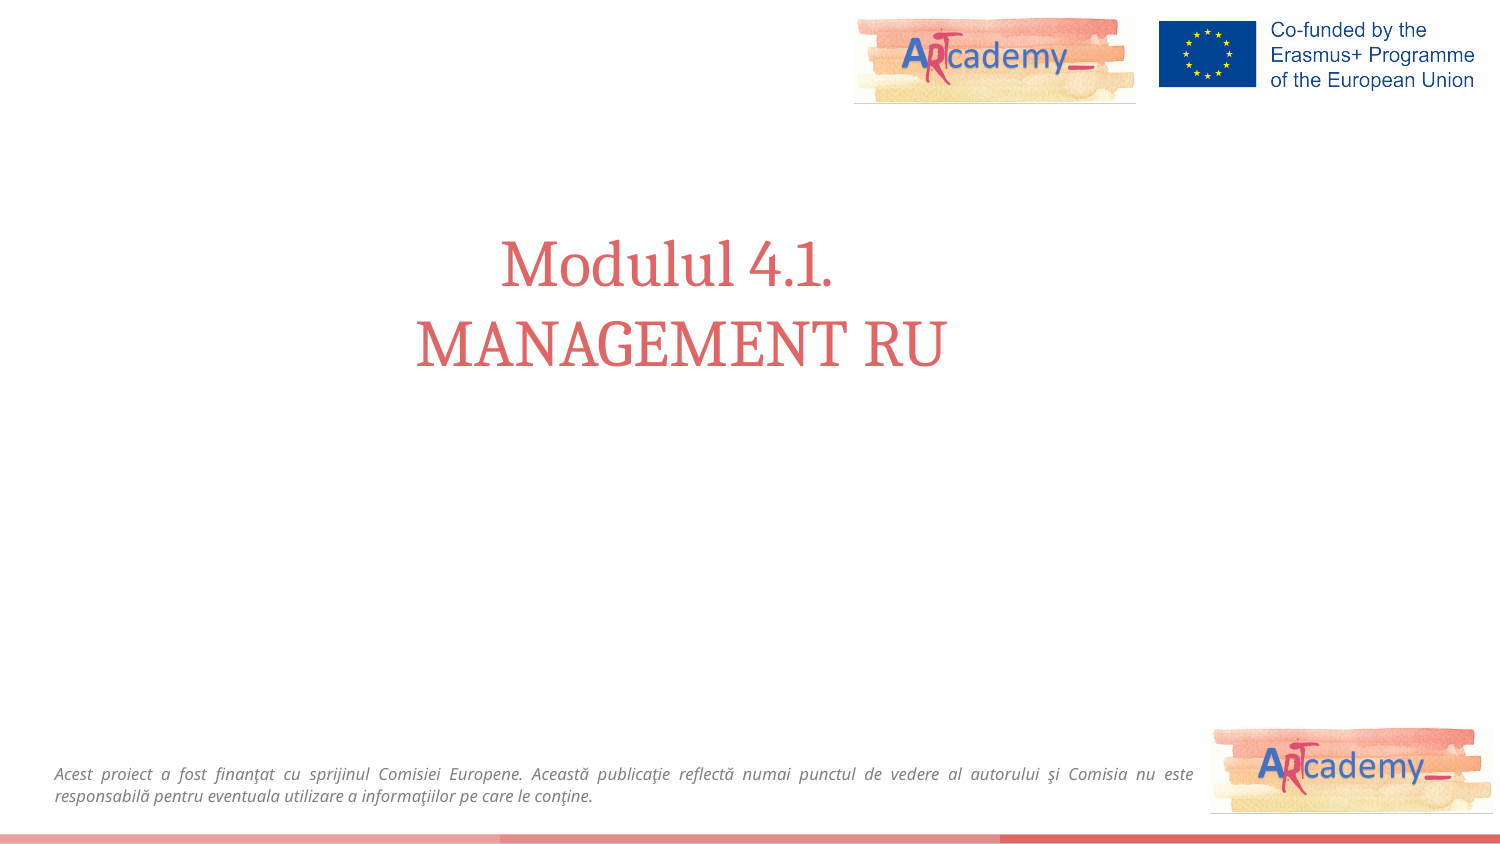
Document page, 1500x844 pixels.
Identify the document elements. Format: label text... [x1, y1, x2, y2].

picture [1210, 709, 1493, 844]
picture [1158, 21, 1474, 91]
picture [854, 0, 1137, 134]
text_box Acest proiect a fost finanţat cu sprijinul Comisiei Europene. Această publicaţie reflectă numai punctul de vedere al autorului şi Comisia nu este responsabilă pentru eventuala utilizare a informaţiilor pe care le conţine. [39, 754, 1205, 808]
title Modulul 4.1. MANAGEMENT RU [80, 204, 1269, 465]
